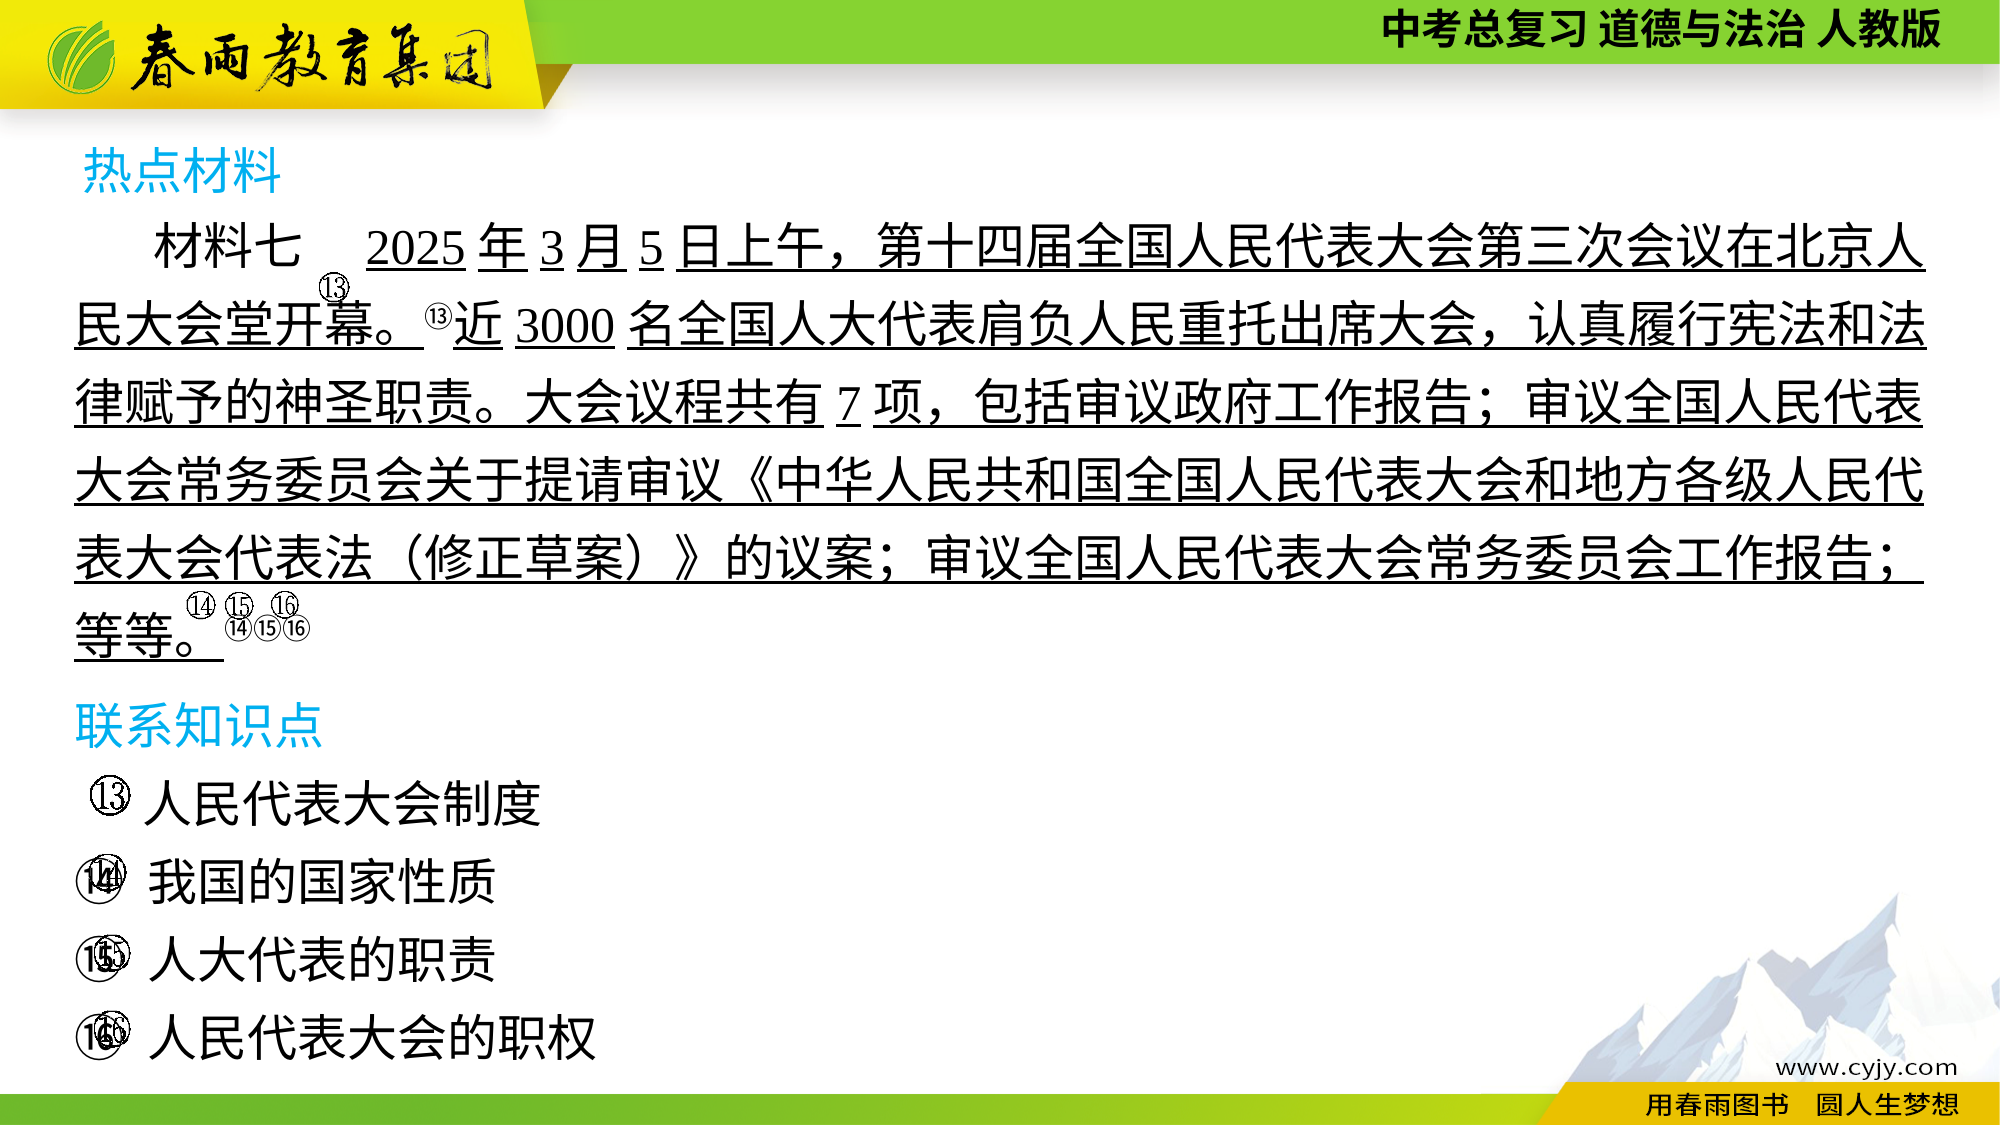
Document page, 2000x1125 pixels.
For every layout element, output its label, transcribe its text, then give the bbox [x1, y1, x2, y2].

list 材料七 2025年3月5日上午，第十四届全国人民代表大会第三次会议在北京人民大会堂开幕。⑬近3000名全国人大代表肩负人民重托出席大会，认真履行宪法和法律赋予的神圣职责。大会议程共有7项，包括审议政府工作报告；审议全国人民代表大会常务委员会关于提请审议《中华人民共和国全国人民代表大会和地方各级人民代表大会代表法（修正草案）》的议案；审议全国人民代表大会常务委员会工作报告； 等等。⑭⑮⑯ 联系知识点 人民代表大会制度 ⑭ 我国的国家性质 ⑮ 人大代表的职责 ⑯ 人民代表大会的职权 [59, 189, 1944, 1084]
picture [0, 0, 2000, 1125]
text_box 热点材料 [68, 114, 298, 207]
